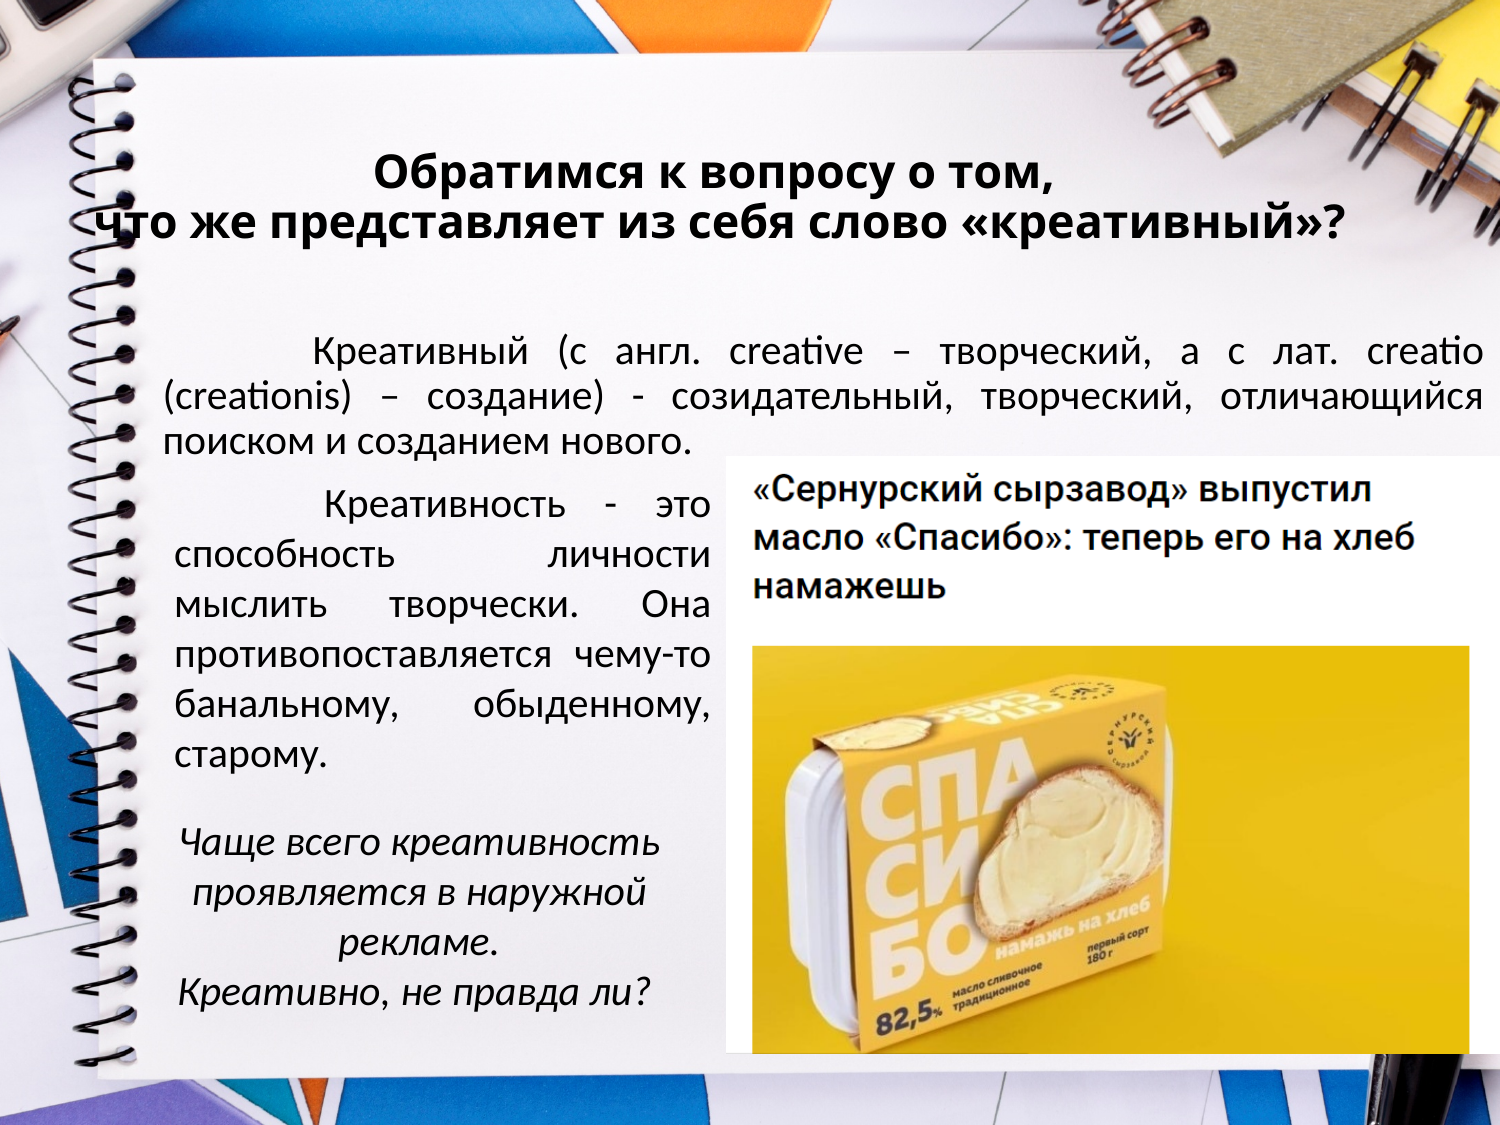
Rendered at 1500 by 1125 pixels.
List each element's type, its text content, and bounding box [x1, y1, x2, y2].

text_box Чаще всего креативность проявляется в наружной рекламе. Креативно, не правда ли? [159, 806, 680, 1021]
picture [0, 0, 1500, 1125]
list Креативный (с англ. creative – творческий, а с лат. creatio (creationis) – создание) - созидательный, творческий, отличающийся поиском и созданием нового. [147, 321, 1500, 752]
title Обратимся к вопросу о том, что же представляет из себя слово «креативный»? [76, 118, 1363, 279]
text_box Креативность - это способность личности мыслить творчески. Она противопоставляется чему-то банальному, обыденному, старому. [159, 468, 726, 784]
